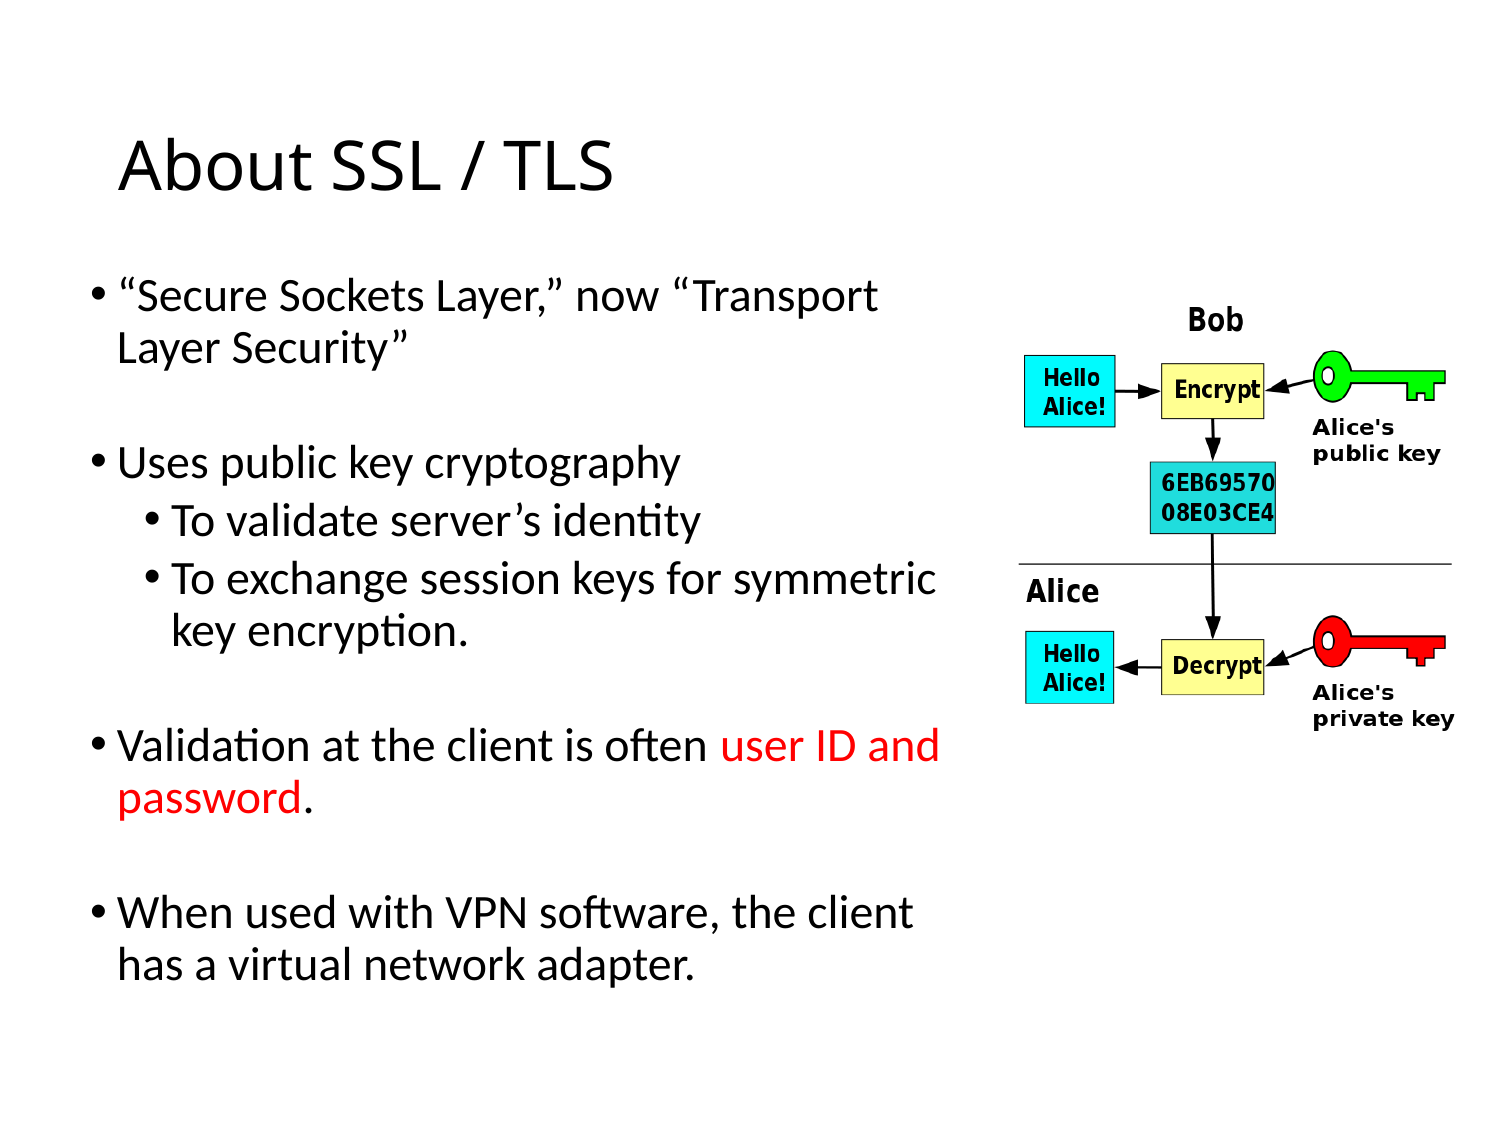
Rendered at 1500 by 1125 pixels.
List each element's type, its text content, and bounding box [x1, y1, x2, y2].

title About SSL / TLS [103, 59, 1397, 278]
list “Secure Sockets Layer,” now “Transport Layer Security” Uses public key cryptography To validate server’s identity To exchange session keys for symmetric key encryption. Validation at the client is often user ID and password. When used with VPN software, the client has a virtual network adapter. [75, 262, 963, 1005]
picture [997, 287, 1475, 750]
